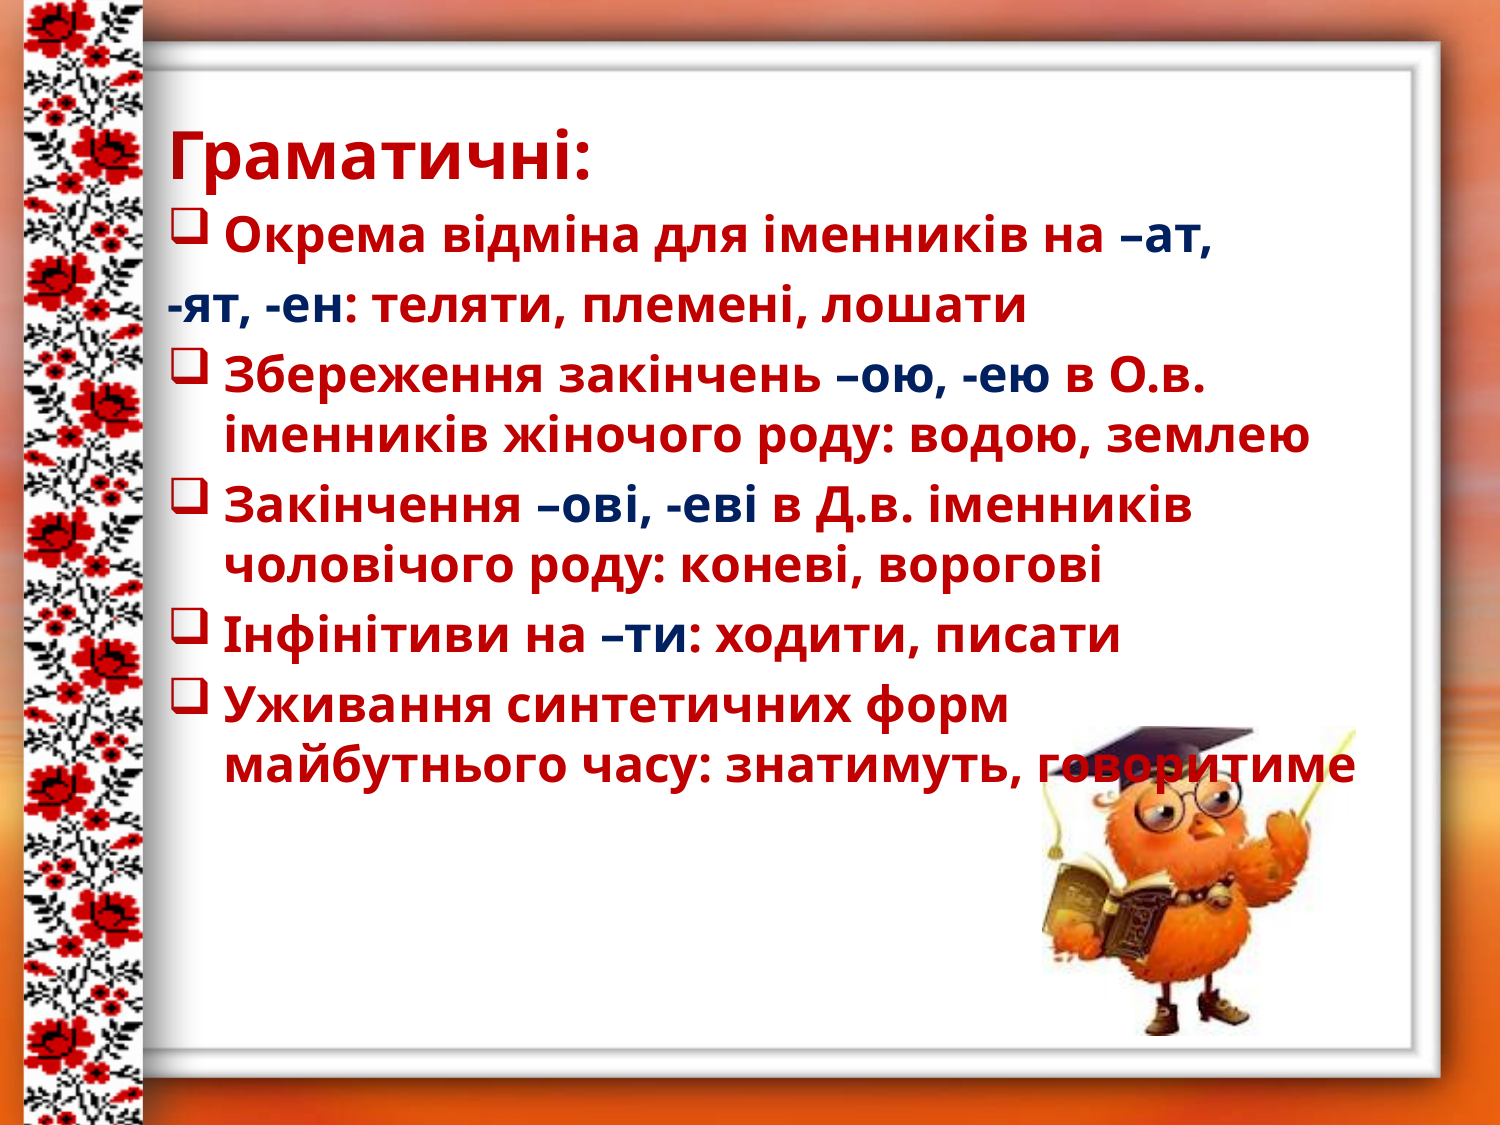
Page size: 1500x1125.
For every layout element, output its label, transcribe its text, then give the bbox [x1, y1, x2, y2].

picture [0, 0, 646, 1125]
picture [143, 0, 1500, 1125]
list Граматичні: Окрема відміна для іменників на –ат, -ят, -ен: теляти, племені, лошати Збереження закінчень –ою, -ею в О.в. іменників жіночого роду: водою, землею Закінчення –ові, -еві в Д.в. іменників чоловічого роду: коневі, ворогові Інфінітиви на –ти: ходити, писати Уживання синтетичних форм майбутнього часу: знатимуть, говоритиме [191, 105, 1384, 1009]
